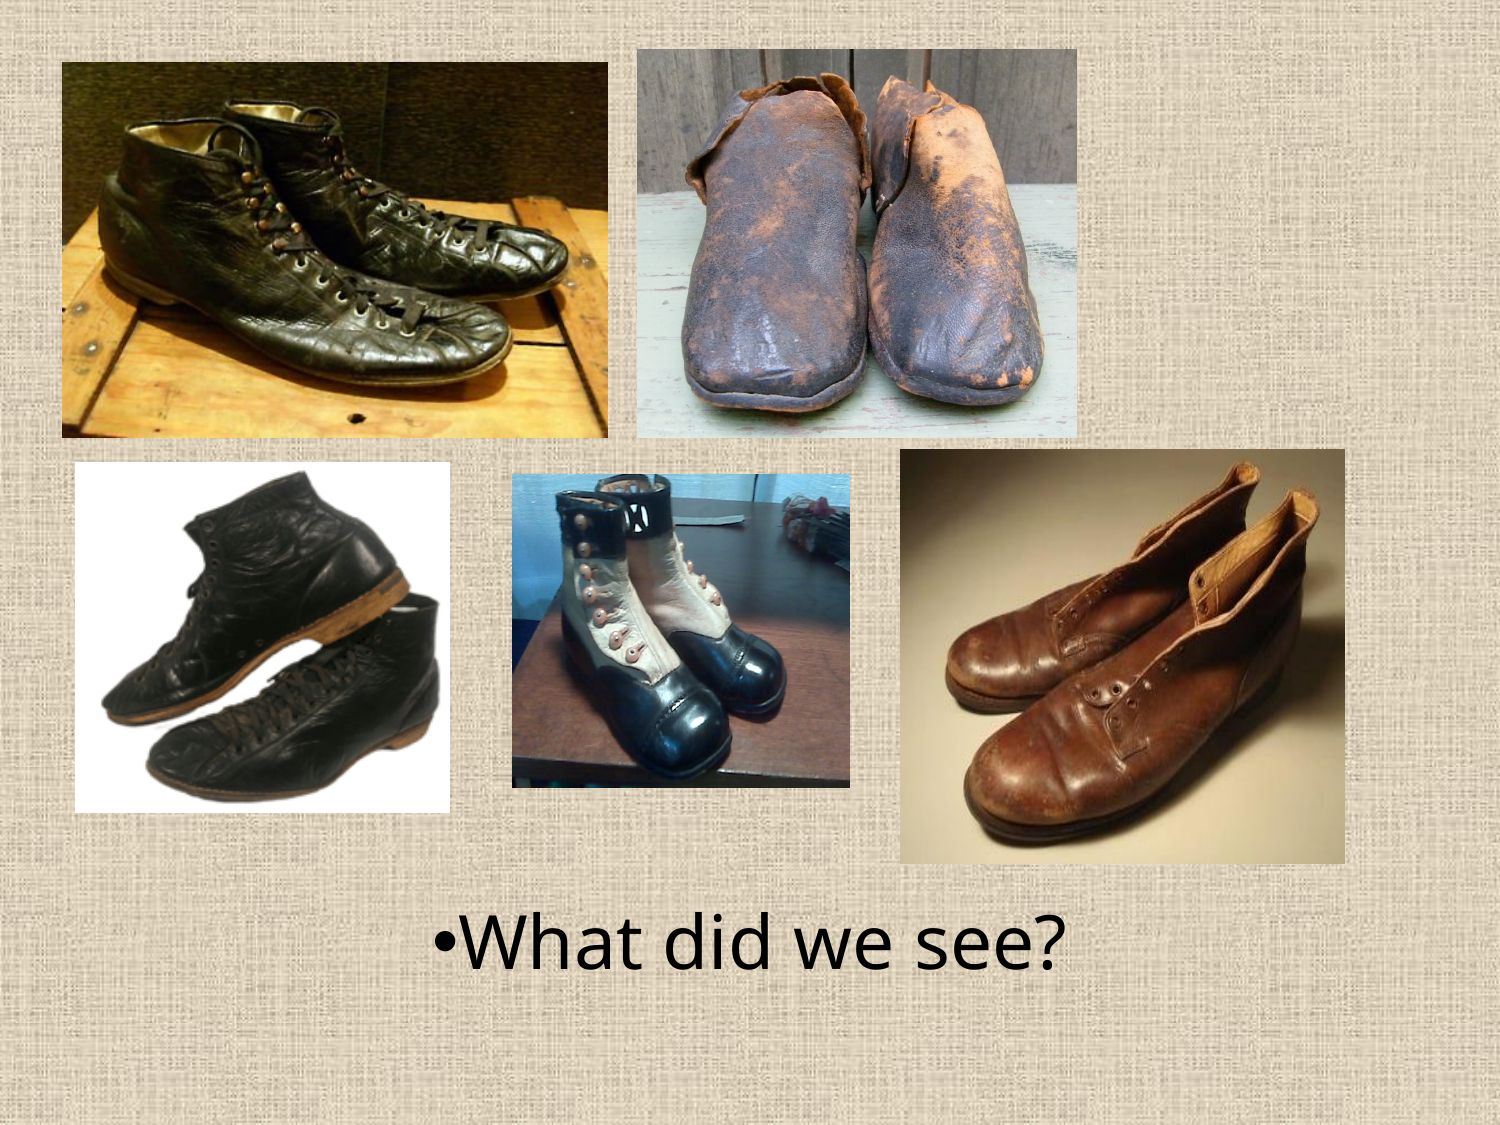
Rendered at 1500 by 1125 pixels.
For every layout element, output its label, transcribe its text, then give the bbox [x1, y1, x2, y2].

picture [0, 0, 1500, 1125]
subtitle What did we see? [225, 887, 1275, 1063]
